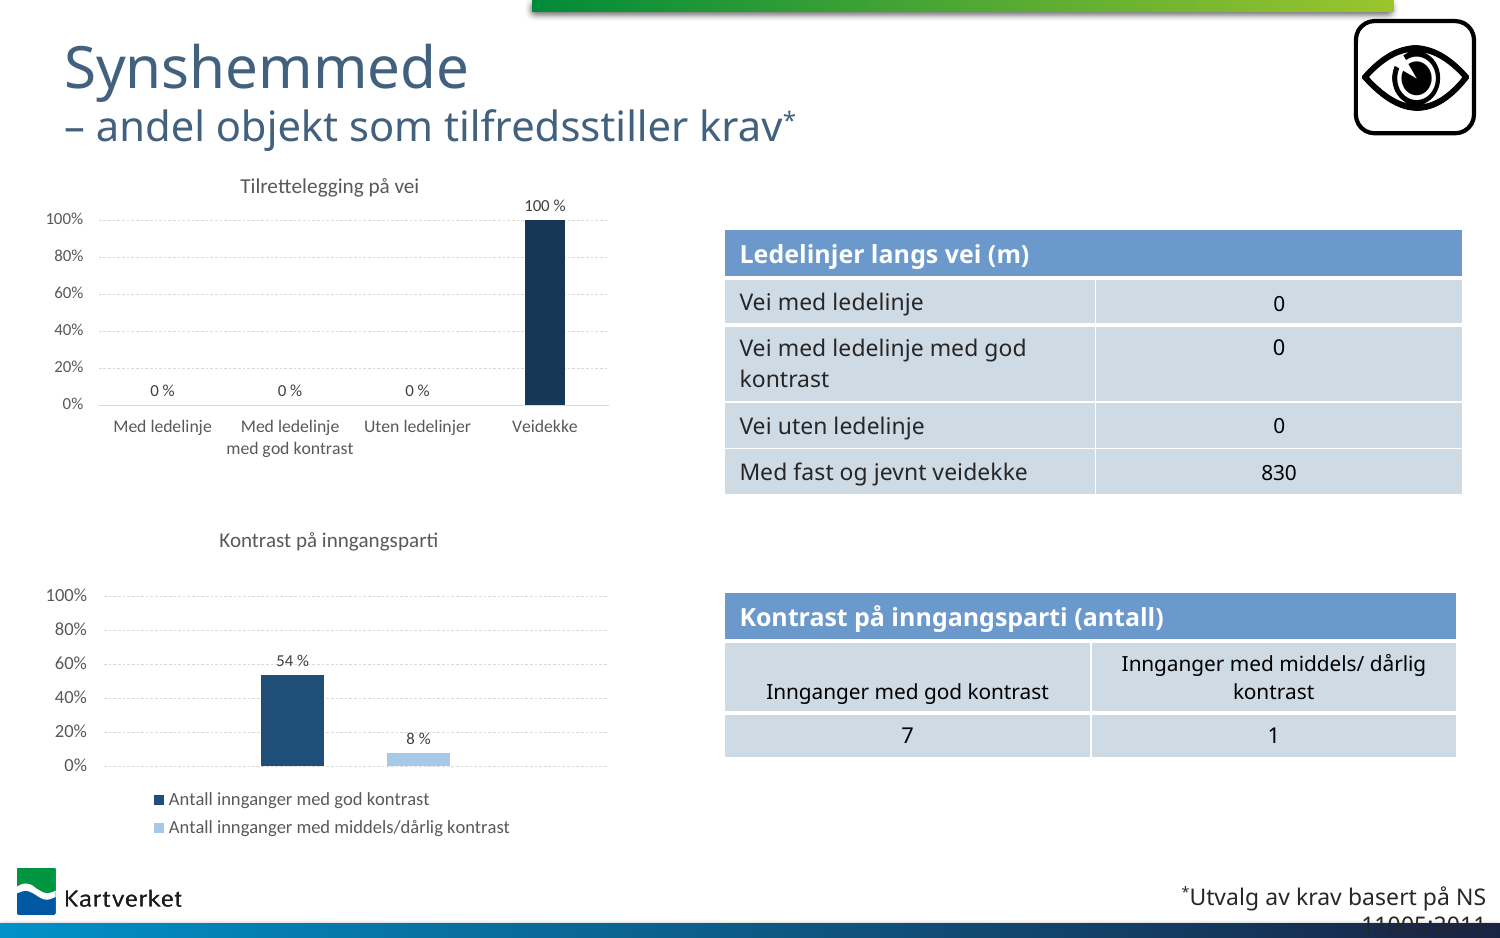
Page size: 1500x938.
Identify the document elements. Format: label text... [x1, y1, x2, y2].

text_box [1355, 20, 1475, 134]
table_cell 830 [1096, 449, 1462, 494]
table_cell 0 [1096, 403, 1462, 448]
table_cell 0 [1096, 327, 1462, 401]
picture [41, 520, 617, 846]
table_cell Med fast og jevnt veidekke [725, 449, 1095, 494]
text_box Synshemmede – andel objekt som tilfredsstiller krav* [49, 24, 1431, 158]
table_cell Vei med ledelinje med god kontrast [725, 327, 1095, 401]
table_header Ledelinjer langs vei (m) [725, 230, 1462, 276]
picture [41, 166, 619, 492]
table_cell Vei med ledelinje [725, 280, 1095, 323]
table_cell 7 [725, 715, 1090, 757]
table_cell Vei uten ledelinje [725, 403, 1095, 448]
table_header Kontrast på inngangsparti (antall) [725, 593, 1456, 639]
table_cell 1 [1092, 715, 1456, 757]
table_cell 0 [1096, 280, 1462, 323]
text_box *Utvalg av krav basert på NS 11005:2011 [1068, 873, 1500, 938]
table_cell Innganger med god kontrast [725, 643, 1090, 711]
table_cell Innganger med middels/ dårlig kontrast [1092, 643, 1456, 711]
